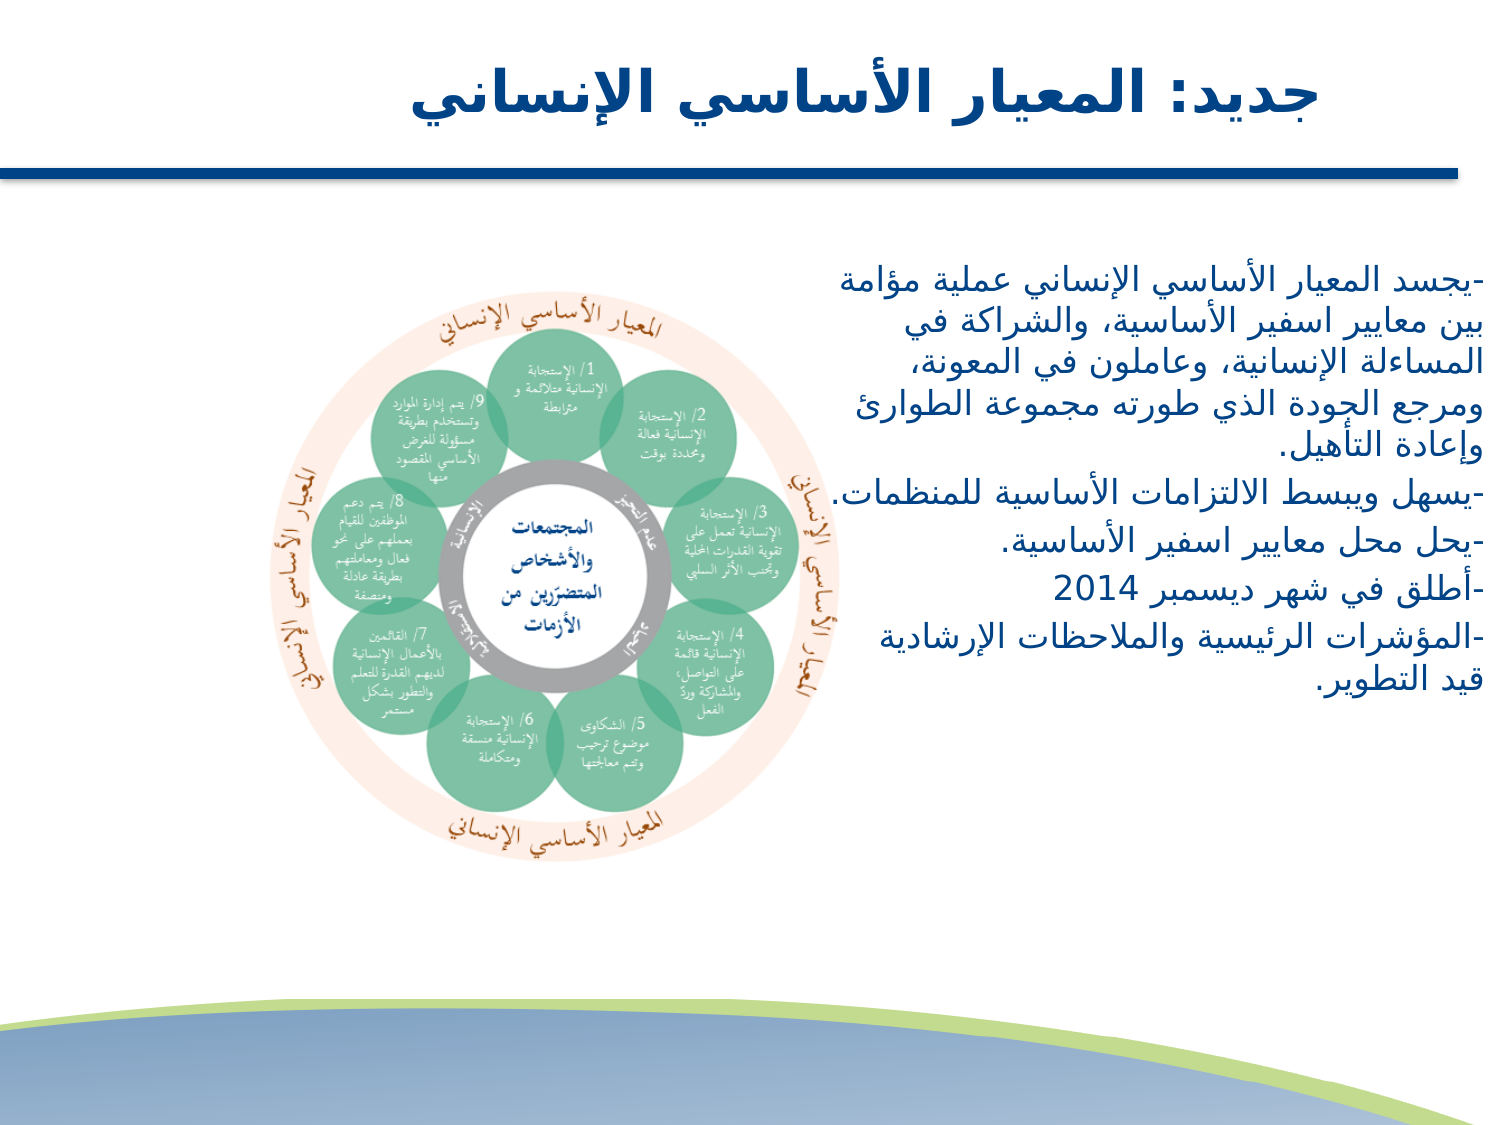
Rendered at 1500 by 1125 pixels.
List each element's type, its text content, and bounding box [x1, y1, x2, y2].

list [19, 193, 1093, 999]
picture [0, 992, 1500, 1125]
title جديد: المعيار الأساسي الإنساني [75, 0, 1335, 178]
list - يجسد المعيار الأساسي الإنساني عملية مؤامة بين معايير اسفير الأساسية، والشراكة في المساءلة الإنسانية، وعاملون في المعونة، ومرجع الجودة الذي طورته مجموعة الطوارئ وإعادة التأهيل. - يسهل ويبسط الالتزامات الأساسية للمنظمات. - يحل محل معايير اسفير الأساسية. - أطلق في شهر ديسمبر 2014 - المؤشرات الرئيسية والملاحظات الإرشادية قيد التطوير. [1097, 249, 1500, 844]
